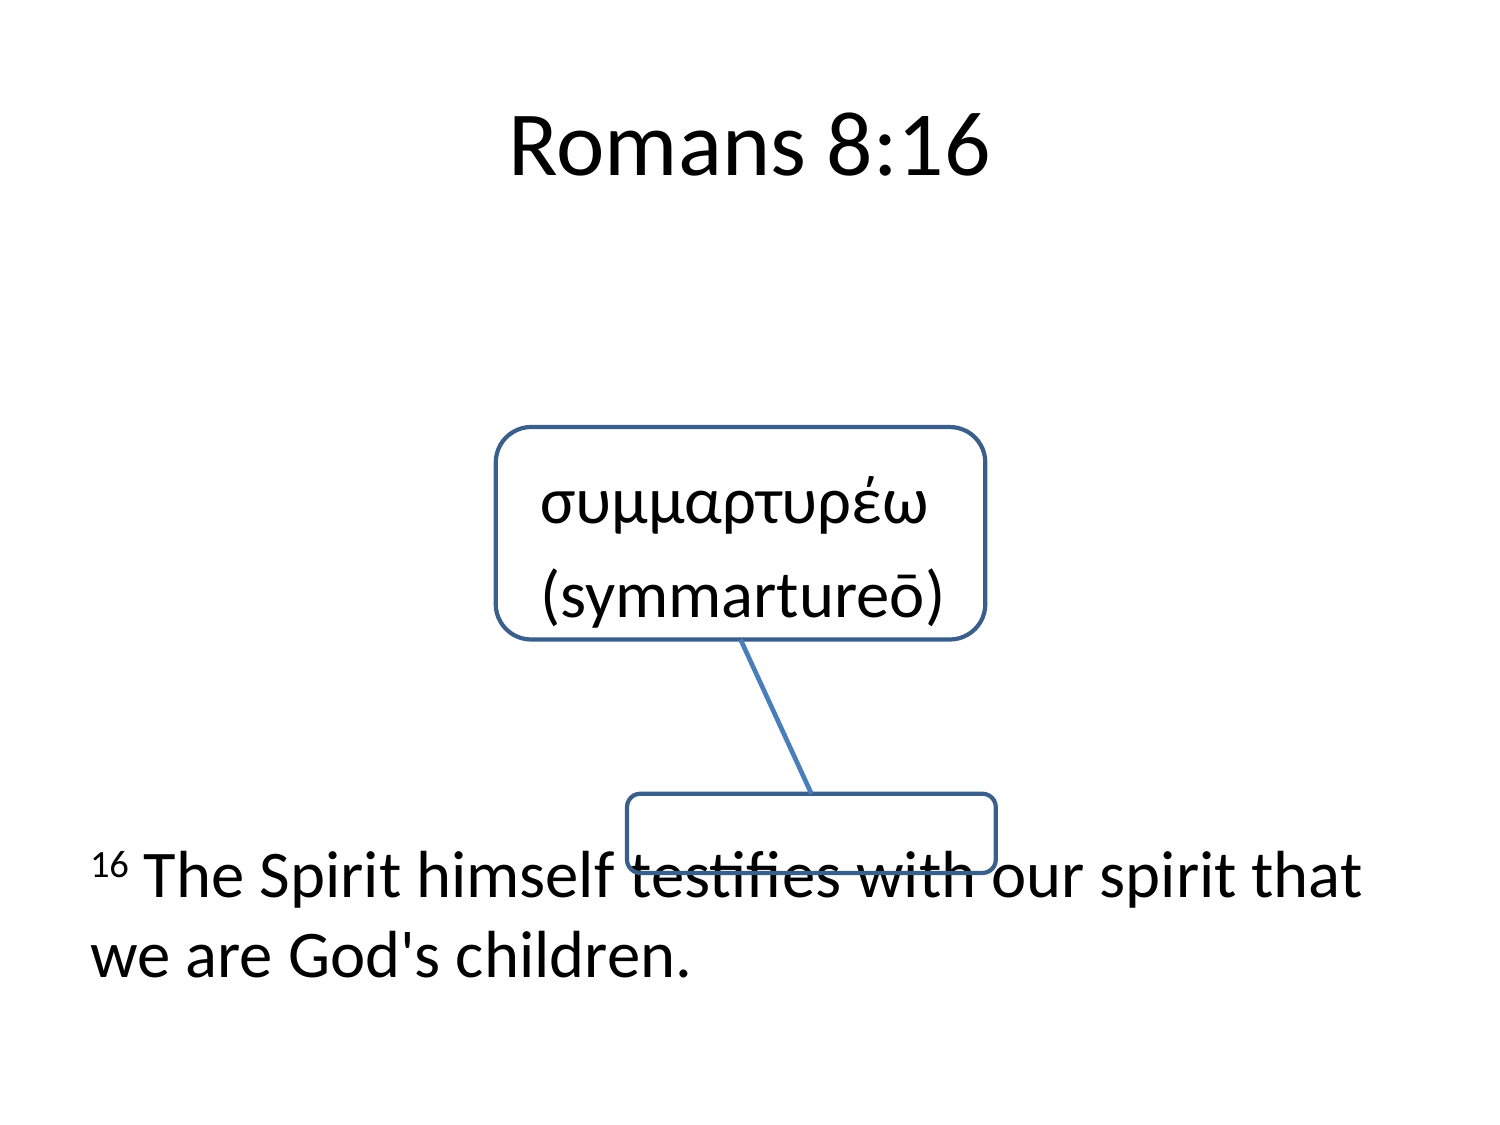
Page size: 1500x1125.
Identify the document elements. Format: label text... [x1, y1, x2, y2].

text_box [740, 639, 812, 794]
text_box [624, 791, 998, 876]
list συμμαρτυρέω (symmartureō) 16 The Spirit himself testifies with our spirit that we are God's children. [75, 262, 1425, 1005]
title Romans 8:16 [75, 45, 1425, 233]
text_box [493, 424, 988, 642]
